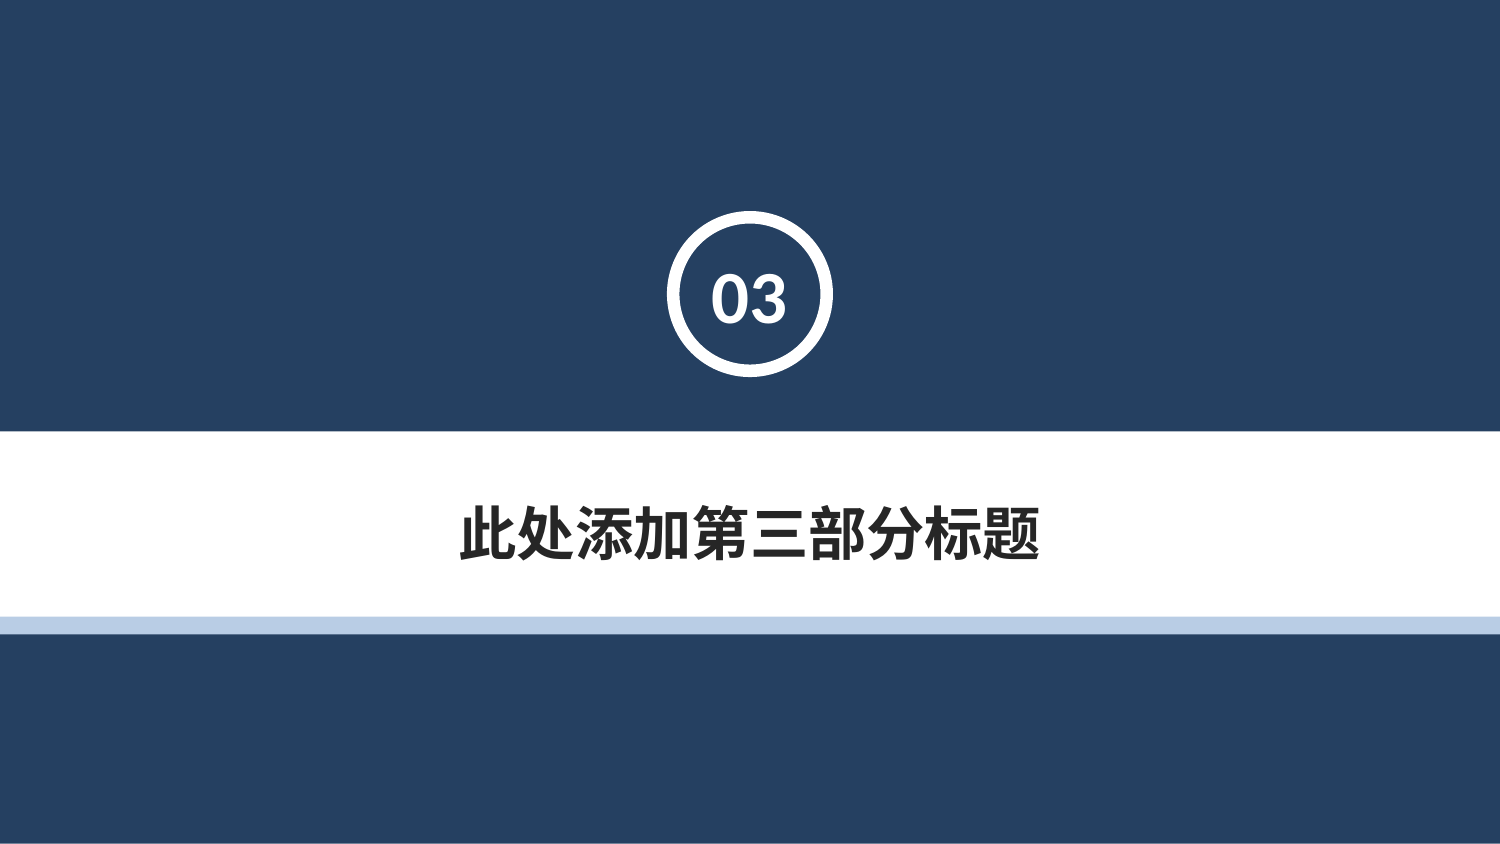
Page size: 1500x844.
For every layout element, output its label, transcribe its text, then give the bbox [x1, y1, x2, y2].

text_box [0, 429, 1500, 615]
text_box 此处添加第三部分标题 [430, 489, 1069, 575]
text_box [0, 615, 1500, 636]
text_box 03 [671, 215, 829, 373]
text_box [0, 636, 1500, 844]
text_box [0, 0, 1500, 429]
